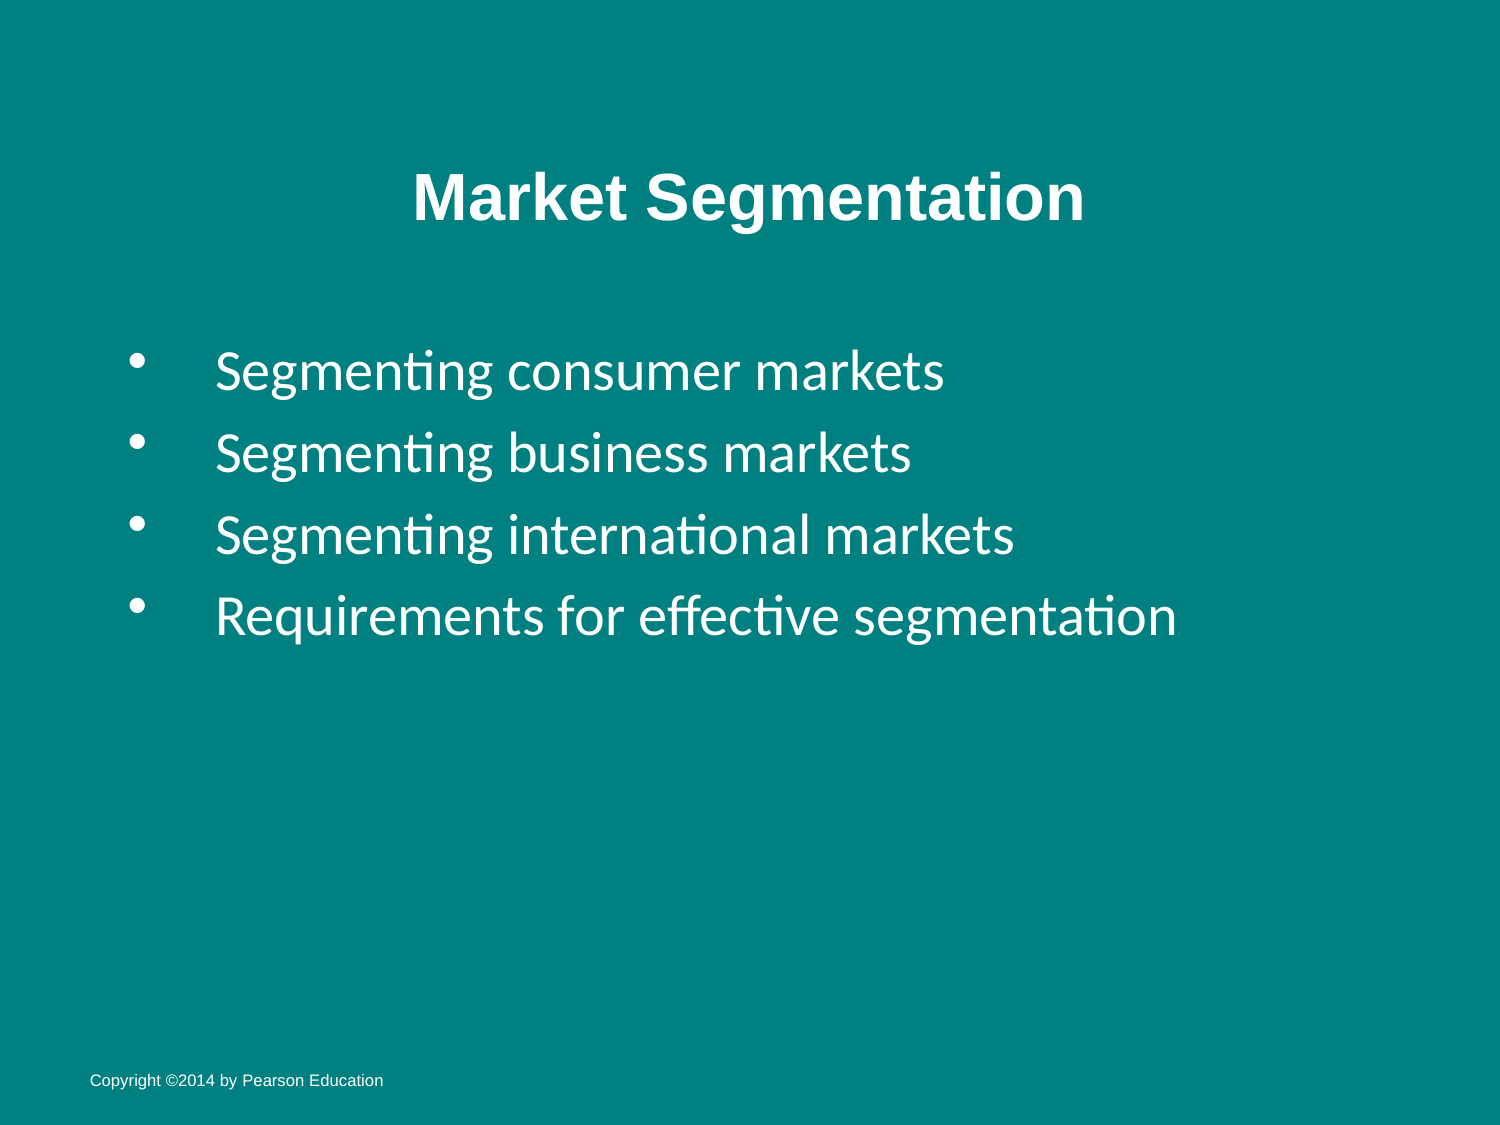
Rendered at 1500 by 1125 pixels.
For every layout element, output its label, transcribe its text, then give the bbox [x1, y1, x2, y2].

text_box Copyright ©2014 by Pearson Education [74, 1062, 825, 1098]
list Segmenting consumer markets Segmenting business markets Segmenting international markets Requirements for effective segmentation [112, 324, 1388, 1001]
title Market Segmentation [112, 99, 1388, 288]
